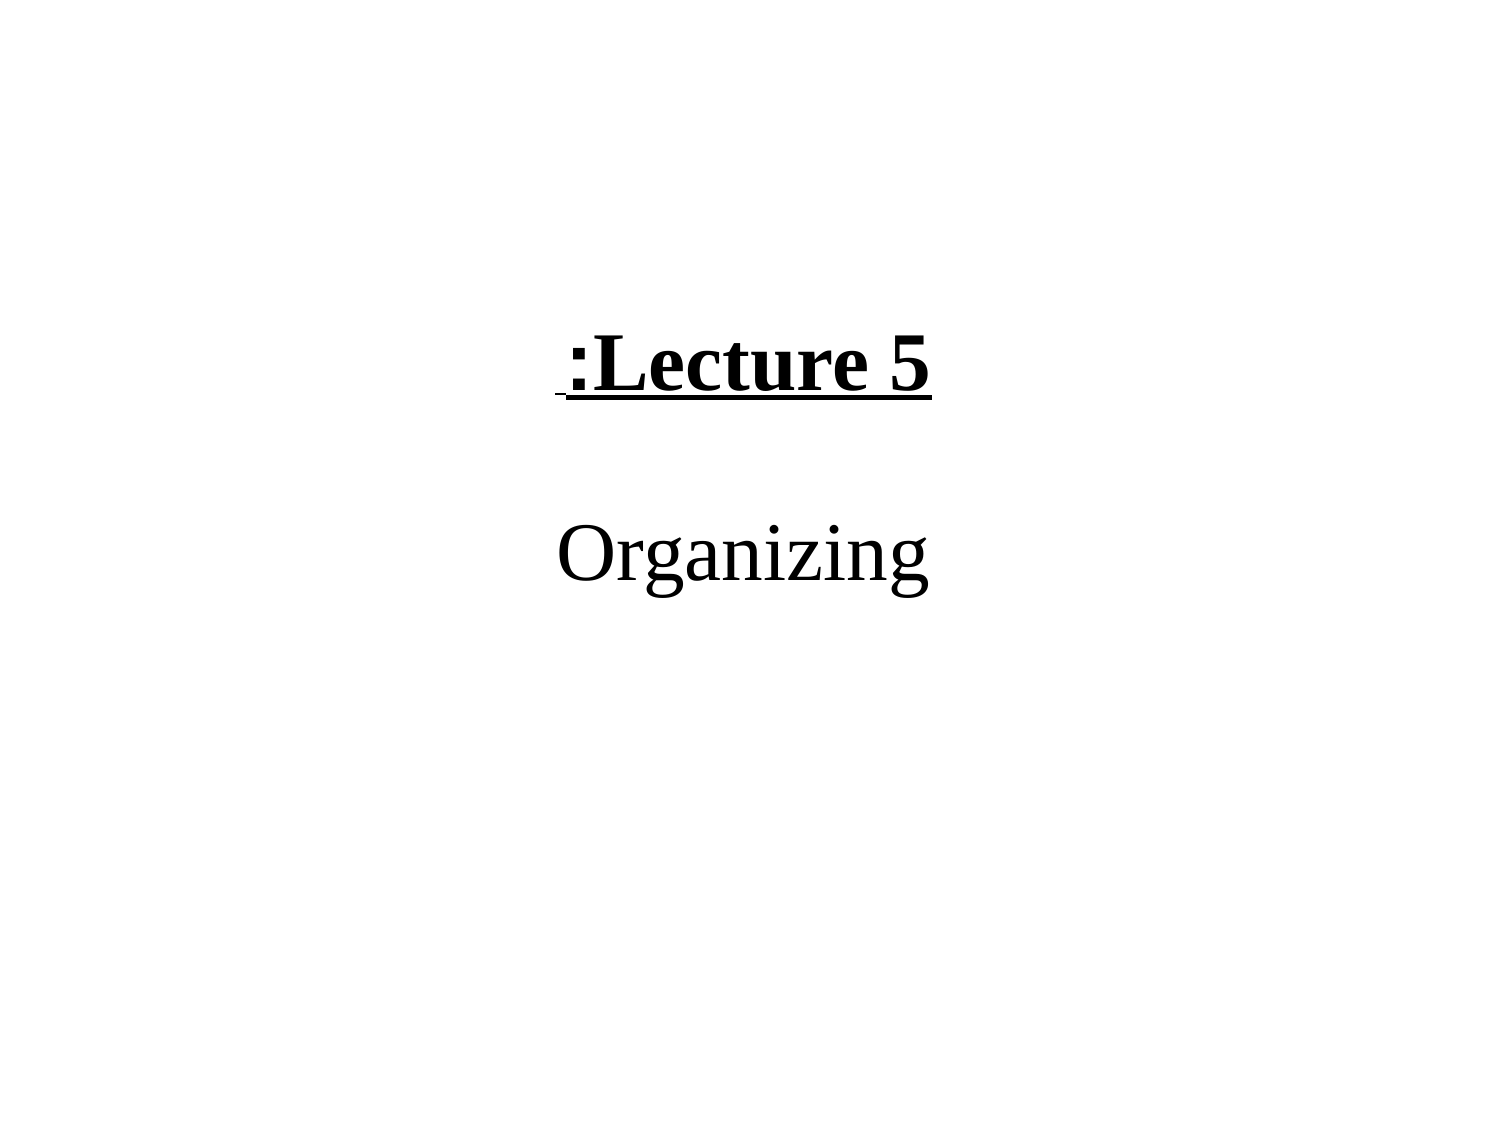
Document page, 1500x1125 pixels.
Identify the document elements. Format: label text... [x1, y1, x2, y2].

text_box Lecture 5: Organizing [174, 299, 1313, 605]
